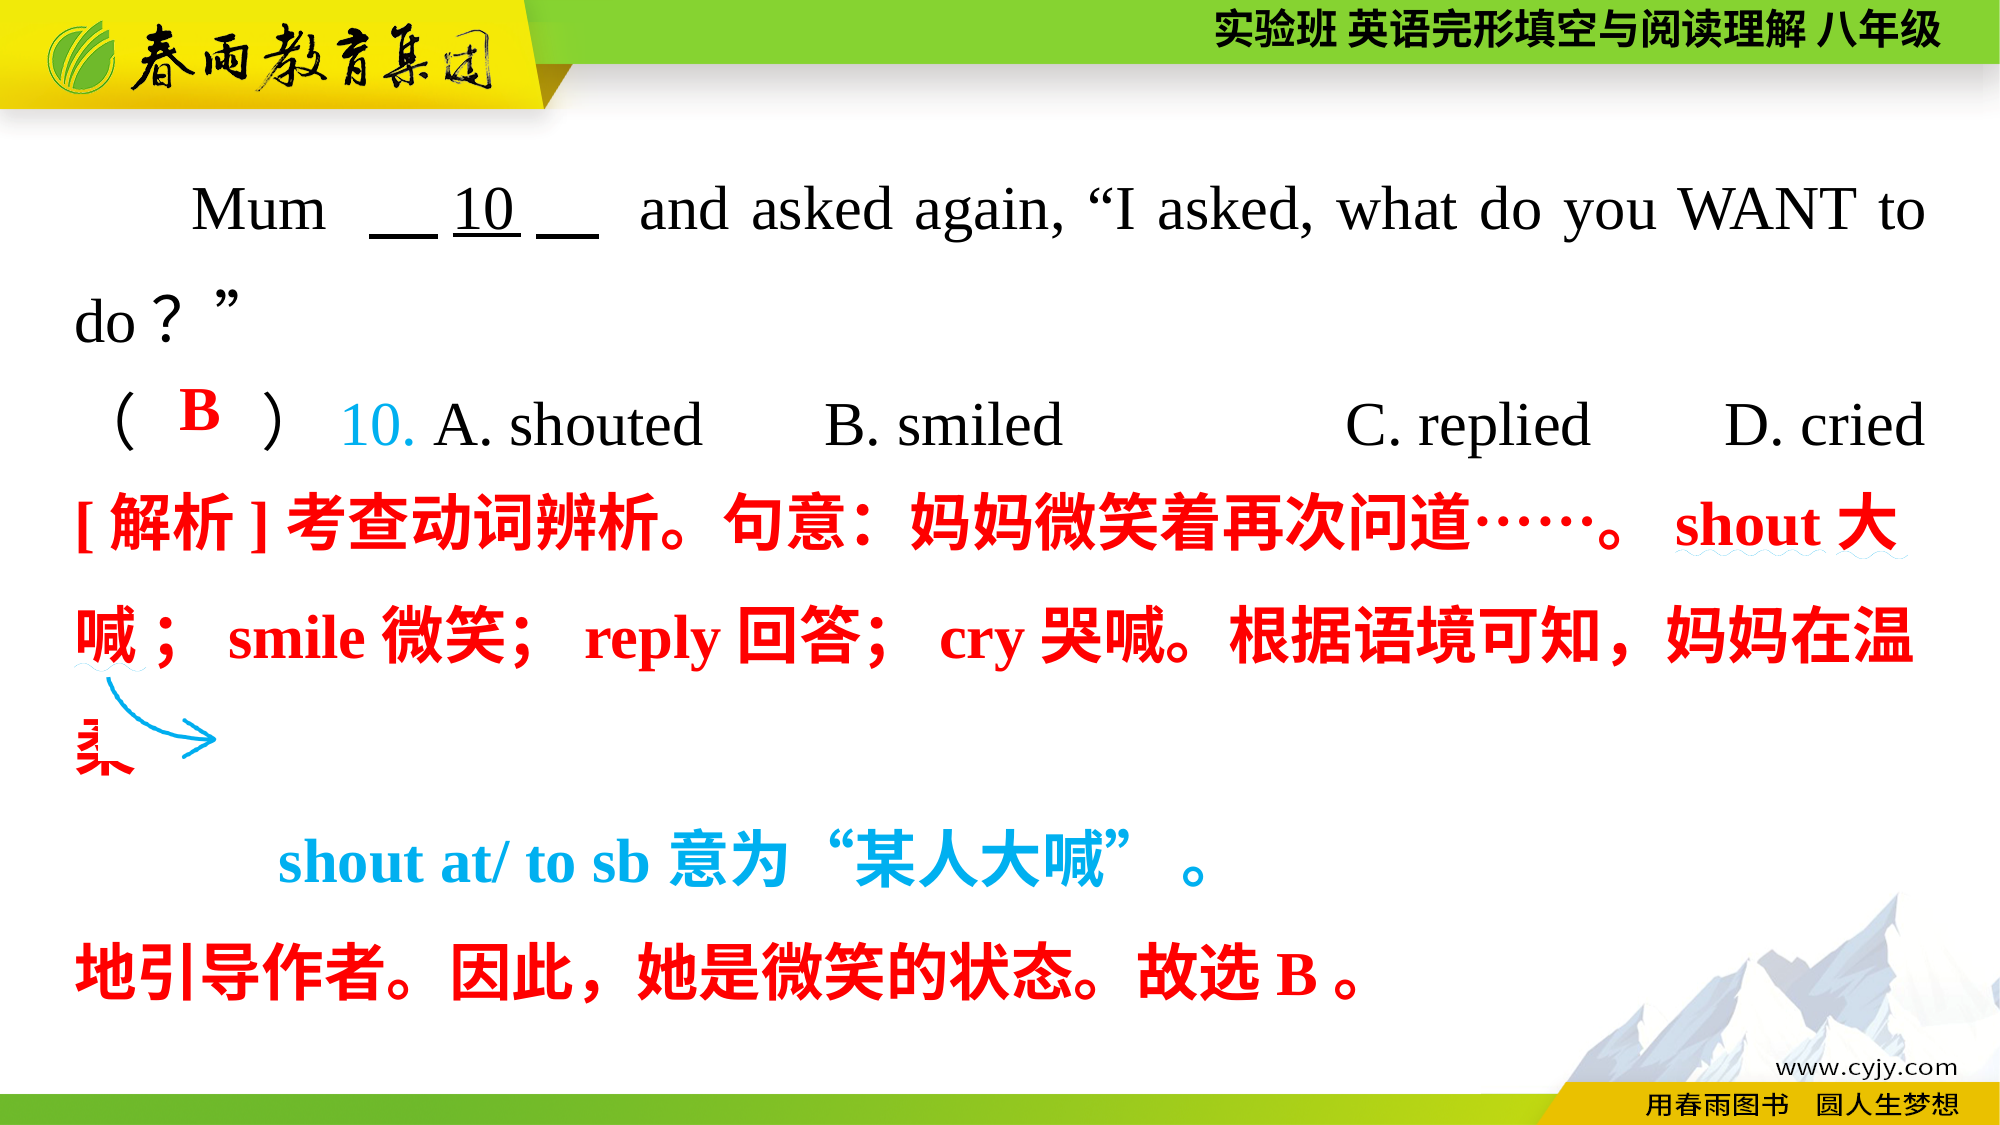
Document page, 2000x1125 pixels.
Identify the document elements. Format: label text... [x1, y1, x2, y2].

picture [0, 0, 2000, 1125]
text_box B [164, 360, 236, 438]
list Mum 10 and asked again, “I asked, what do you WANT to do？” [59, 122, 1944, 337]
text_box （ ）10. A. shouted B. smiled C. replied D. cried [59, 337, 1944, 438]
text_box [解析]考查动词辨析。句意：妈妈微笑着再次问道……。shout大喊 ；smile微笑；reply回答；cry哭喊。根据语境可知，妈妈在温柔 shout at/ to sb意为“某人大喊” 。 地引导作者。因此，她是微笑的状态。故选B。 [59, 438, 1944, 1016]
